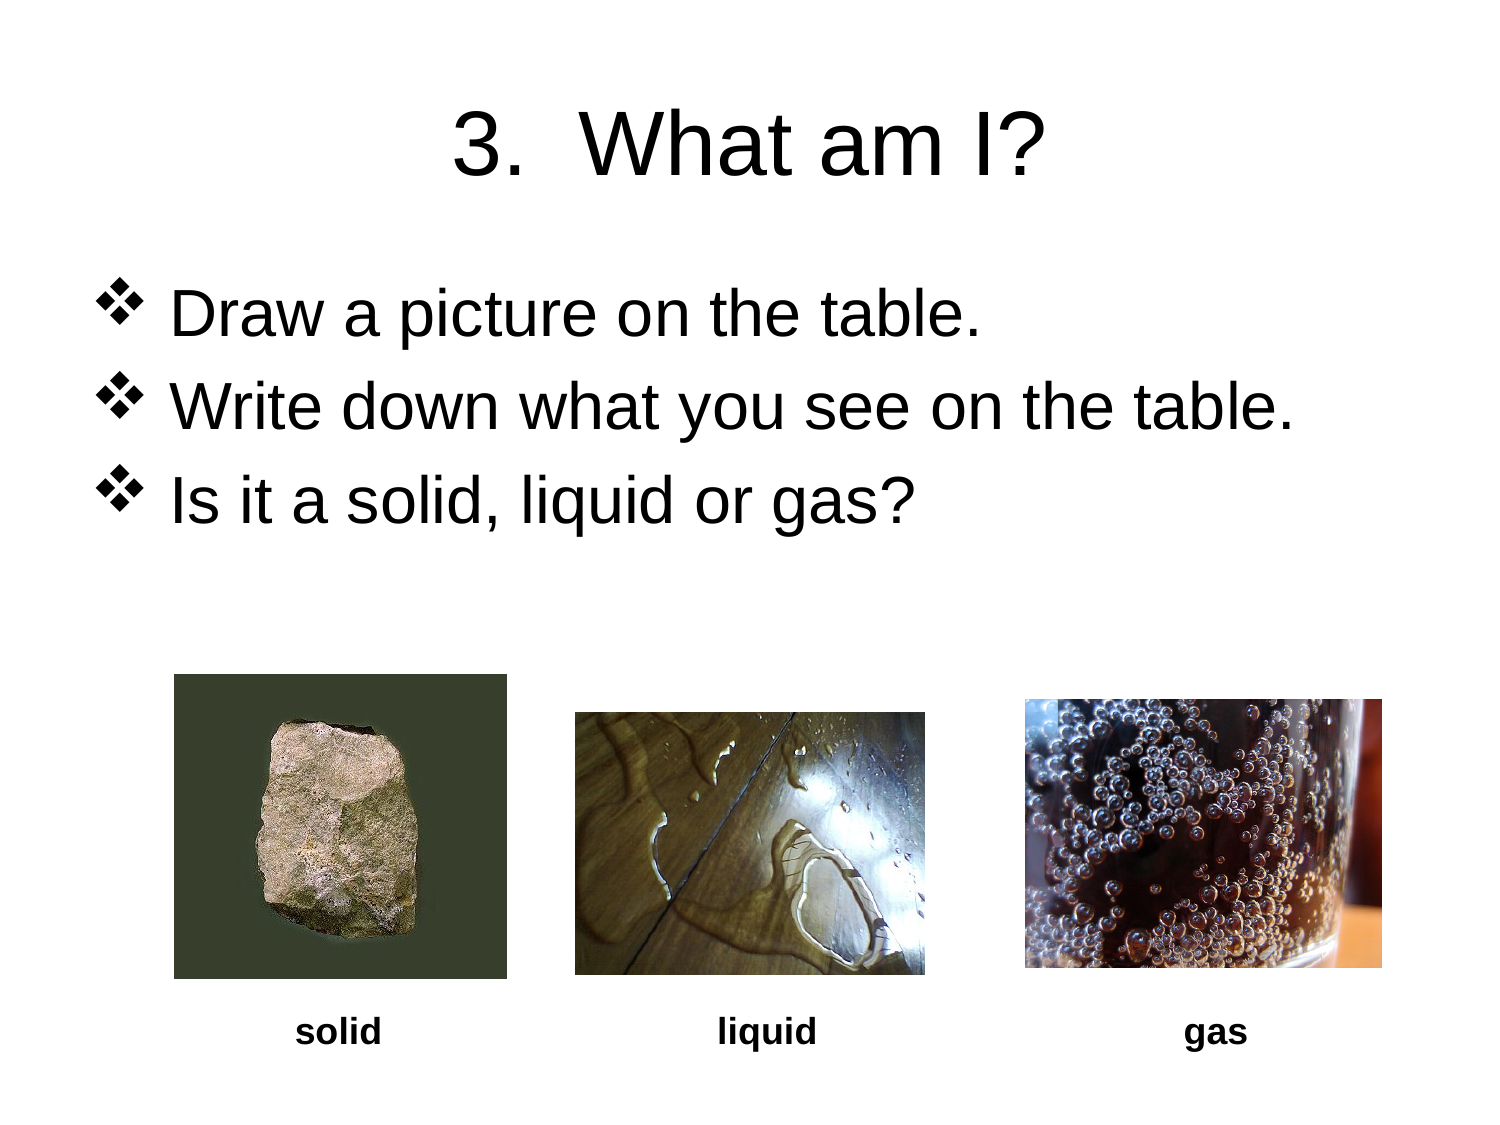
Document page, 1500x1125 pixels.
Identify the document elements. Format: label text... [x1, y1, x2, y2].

picture [574, 712, 926, 976]
title 3. What am I? [74, 44, 1426, 233]
list Draw a picture on the table. Write down what you see on the table. Is it a solid, liquid or gas? [74, 262, 1426, 1006]
picture [1024, 699, 1382, 968]
text_box solid liquid gas [174, 999, 1400, 1060]
picture [174, 674, 507, 980]
